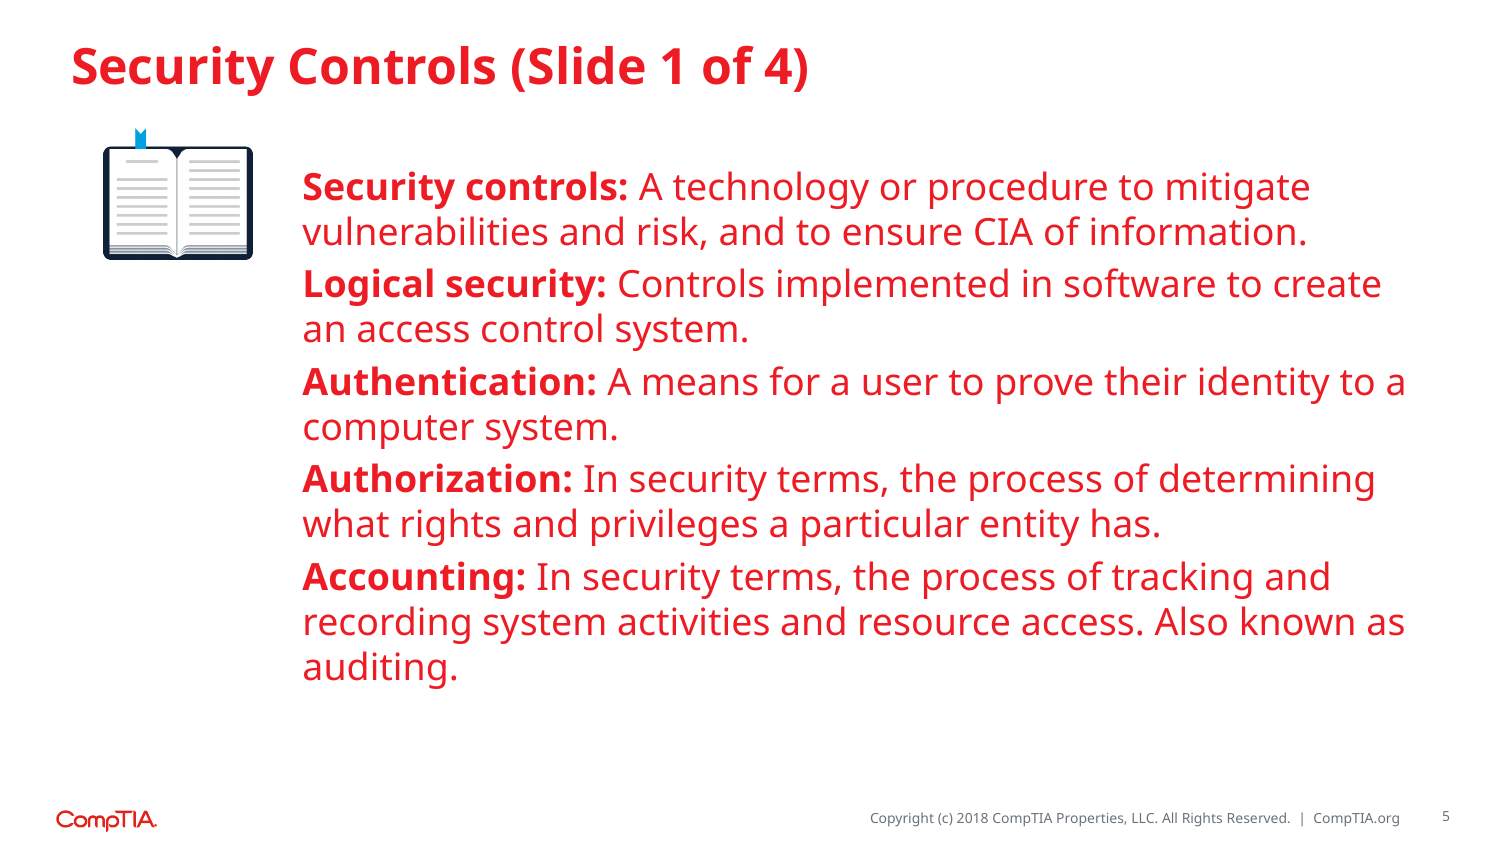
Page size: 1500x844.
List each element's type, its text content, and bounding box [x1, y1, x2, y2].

list Security controls: A technology or procedure to mitigate vulnerabilities and risk, and to ensure CIA of information. Logical security: Controls implemented in software to create an access control system. Authentication: A means for a user to prove their identity to a computer system. Authorization: In security terms, the process of determining what rights and privileges a particular entity has. Accounting: In security terms, the process of tracking and recording system activities and resource access. Also known as auditing. [287, 155, 1445, 249]
title Security Controls (Slide 1 of 4) [56, 12, 1444, 117]
picture [103, 128, 253, 260]
slide_number 5 [1407, 800, 1450, 835]
